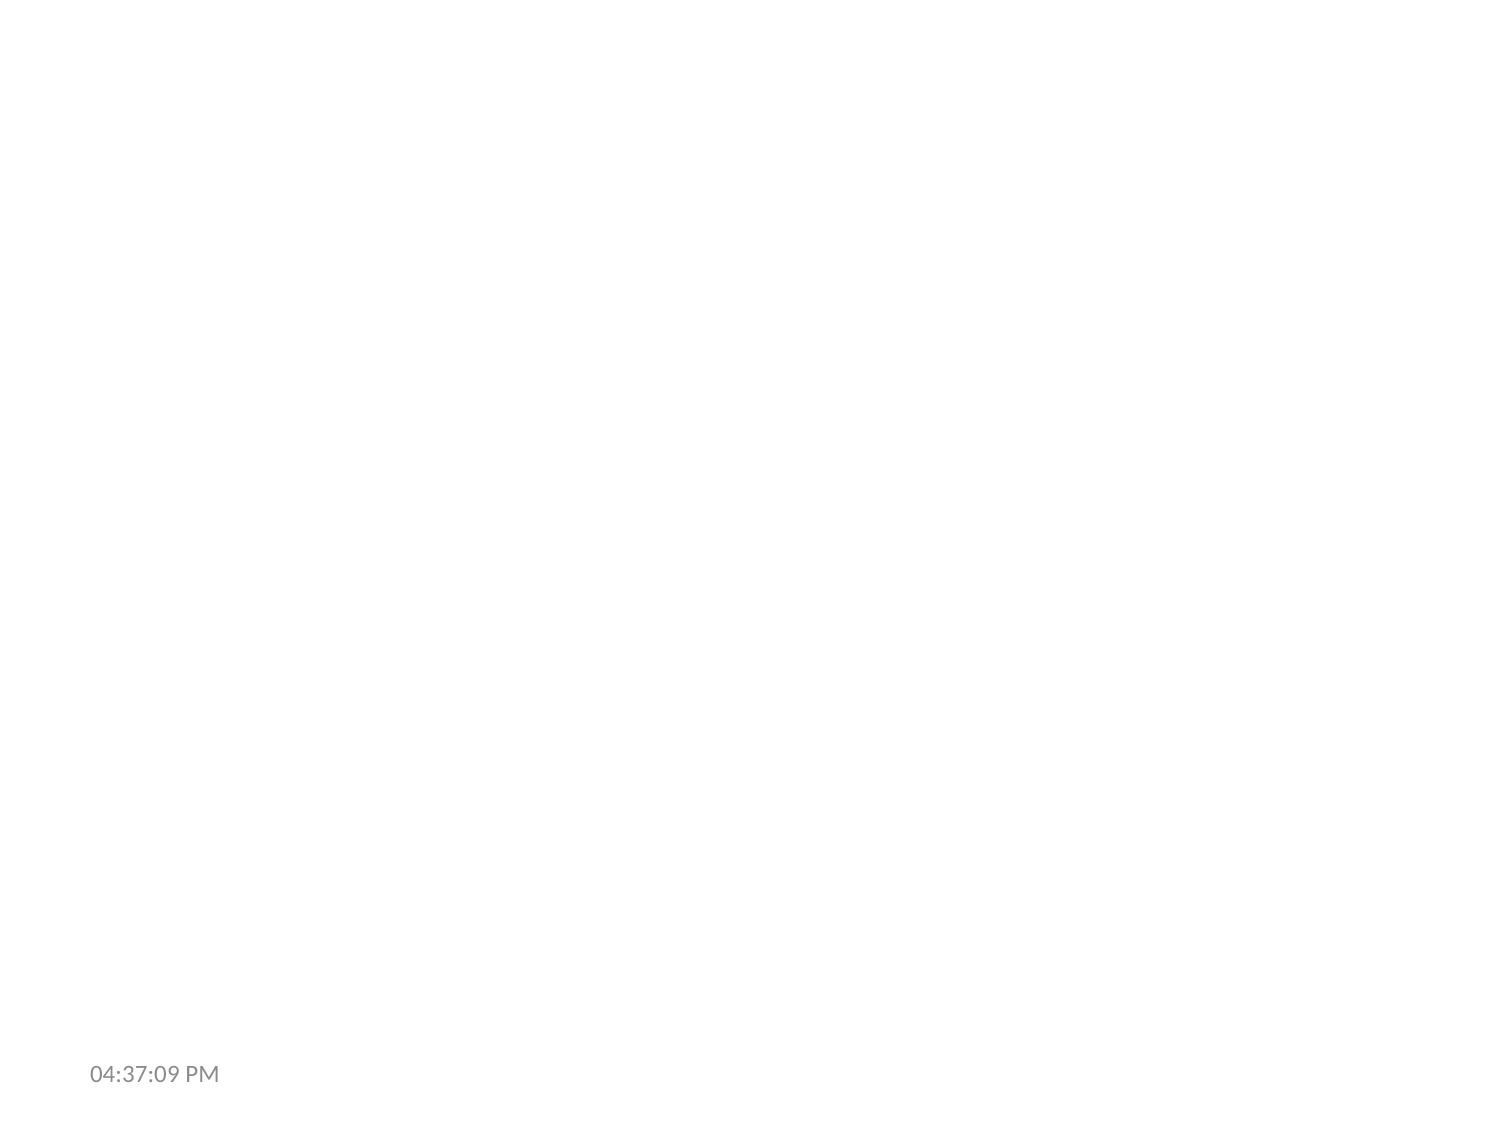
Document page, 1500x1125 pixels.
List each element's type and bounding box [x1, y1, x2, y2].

slide_number [75, 1042, 425, 1103]
